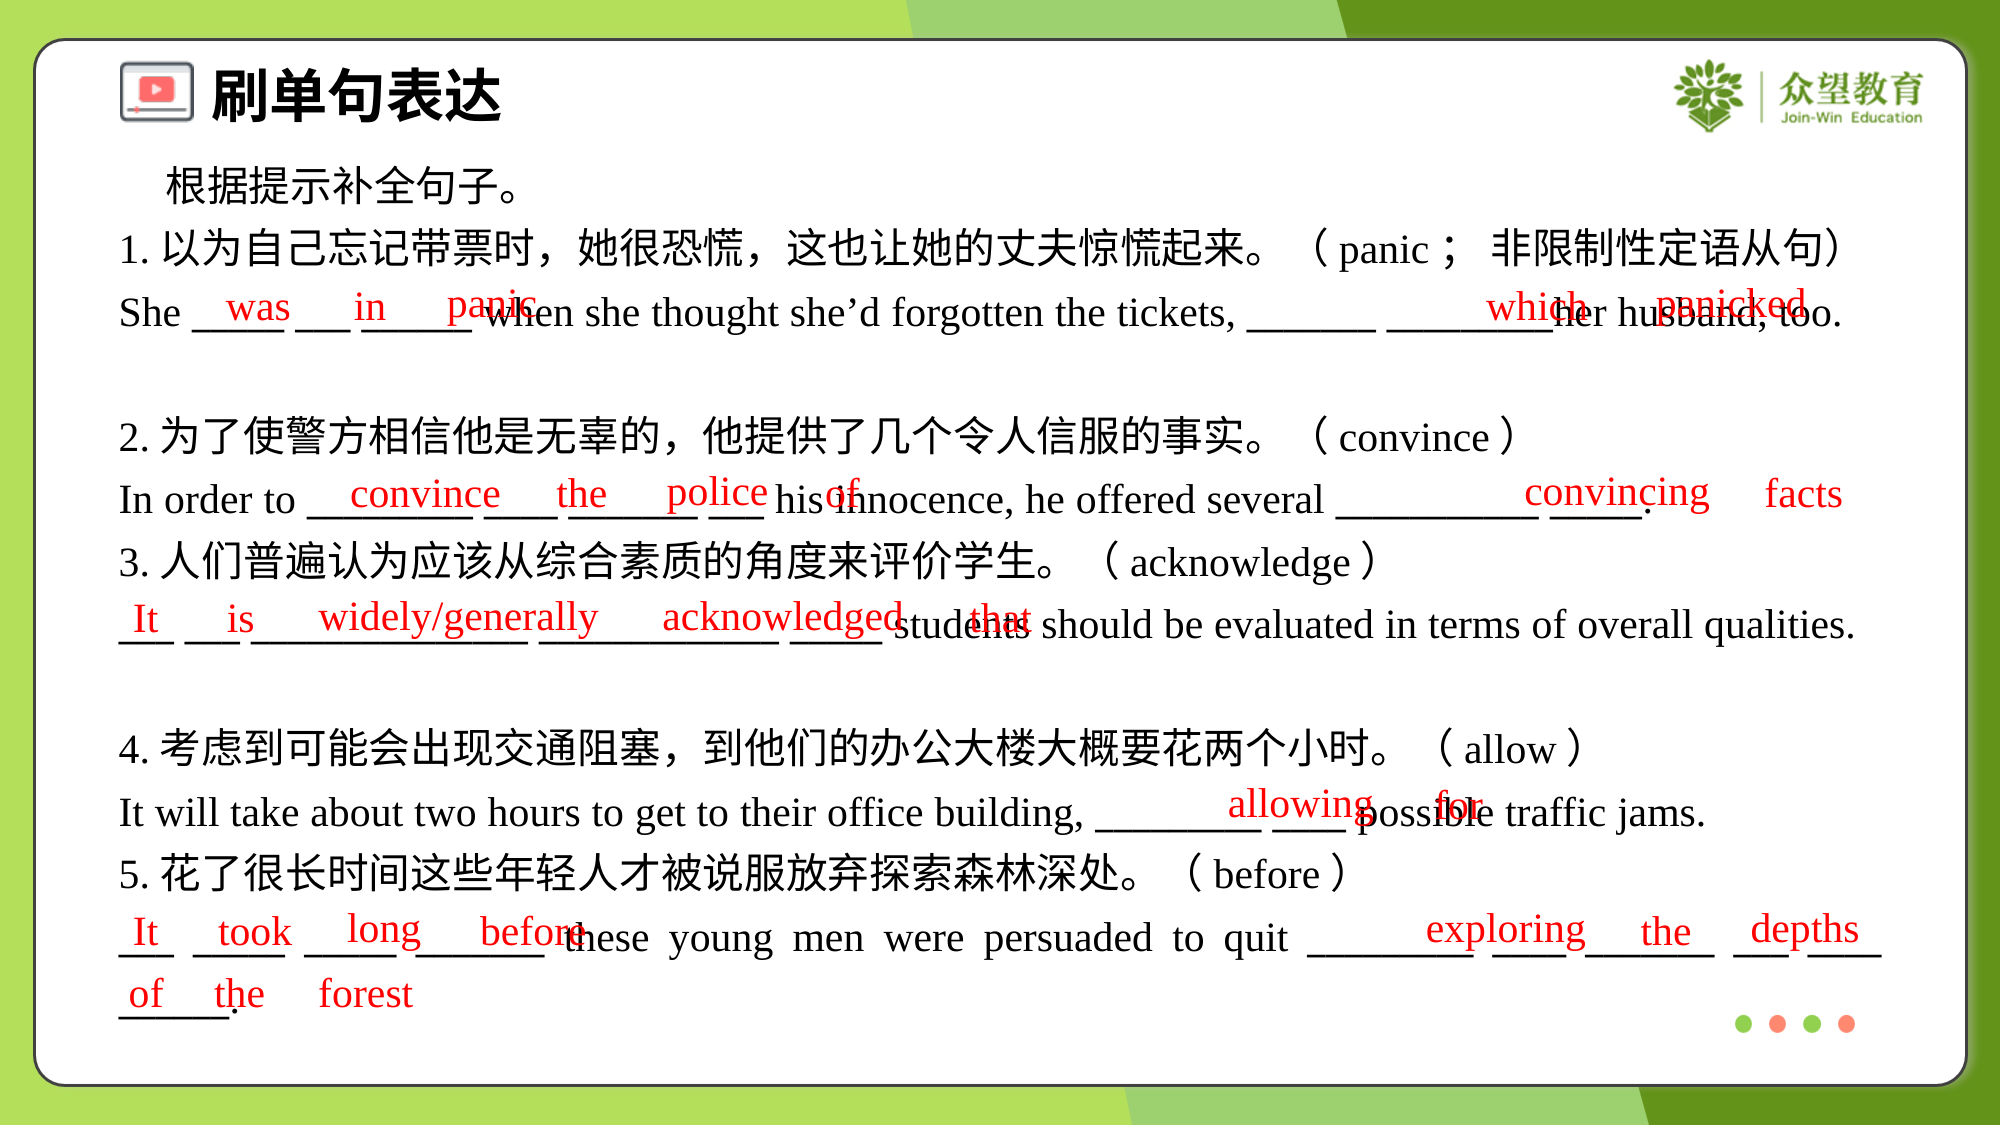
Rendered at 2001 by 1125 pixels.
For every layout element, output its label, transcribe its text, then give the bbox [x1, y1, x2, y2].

text_box It [128, 578, 163, 636]
text_box long [342, 888, 426, 947]
text_box which [1481, 265, 1593, 324]
text_box It [128, 890, 163, 949]
text_box exploring [1421, 888, 1591, 947]
text_box 根据提示补全句子。 [118, 146, 1883, 204]
text_box the [209, 953, 270, 1011]
text_box forest [313, 953, 418, 1011]
text_box before [475, 890, 592, 949]
text_box 2.为了使警方相信他是无辜的，他提供了几个令人信服的事实。（convince） In order to _________ ____ _______ ___ his innocence, he offered several ___________ _____. [118, 397, 1883, 517]
text_box allowing [1223, 763, 1379, 822]
text_box the [1636, 890, 1697, 949]
text_box acknowledged [658, 576, 909, 634]
text_box the [551, 453, 612, 511]
text_box facts [1759, 453, 1848, 511]
text_box of [820, 453, 865, 511]
text_box depths [1746, 888, 1865, 947]
text_box for [1429, 765, 1488, 824]
text_box widely/generally [314, 576, 603, 634]
text_box convince [345, 453, 506, 511]
text_box that [964, 578, 1037, 636]
text_box 3.人们普遍认为应该从综合素质的角度来评价学生。（acknowledge） ___ ___ _______________ _____________ _____ students should be evaluated in terms of overall qualities. [118, 522, 1883, 705]
text_box was [221, 265, 296, 324]
text_box is [222, 578, 260, 636]
text_box in [349, 265, 392, 324]
text_box 5.花了很长时间这些年轻人才被说服放弃探索森林深处。（before） ___ _____ _____ _______ these young men were persuaded to quit _________ ____ _______ ___ ____ ______. [118, 834, 1883, 1017]
text_box 1.以为自己忘记带票时，她很恐慌，这也让她的丈夫惊慌起来。（panic； 非限制性定语从句） She _____ ___ ______ when she thought she’d forgotten the tickets, _______ _________her husband, too. [118, 209, 1883, 392]
text_box of [124, 953, 169, 1011]
text_box panic [442, 263, 542, 322]
text_box convincing [1520, 451, 1715, 509]
text_box took [213, 890, 297, 949]
text_box panicked [1651, 263, 1812, 322]
text_box 4.考虑到可能会出现交通阻塞，到他们的办公大楼大概要花两个小时。（allow） It will take about two hours to get to their office building, _________ ____ possible traffic jams. [118, 709, 1883, 830]
text_box police [662, 451, 774, 509]
picture [0, 0, 2000, 1125]
